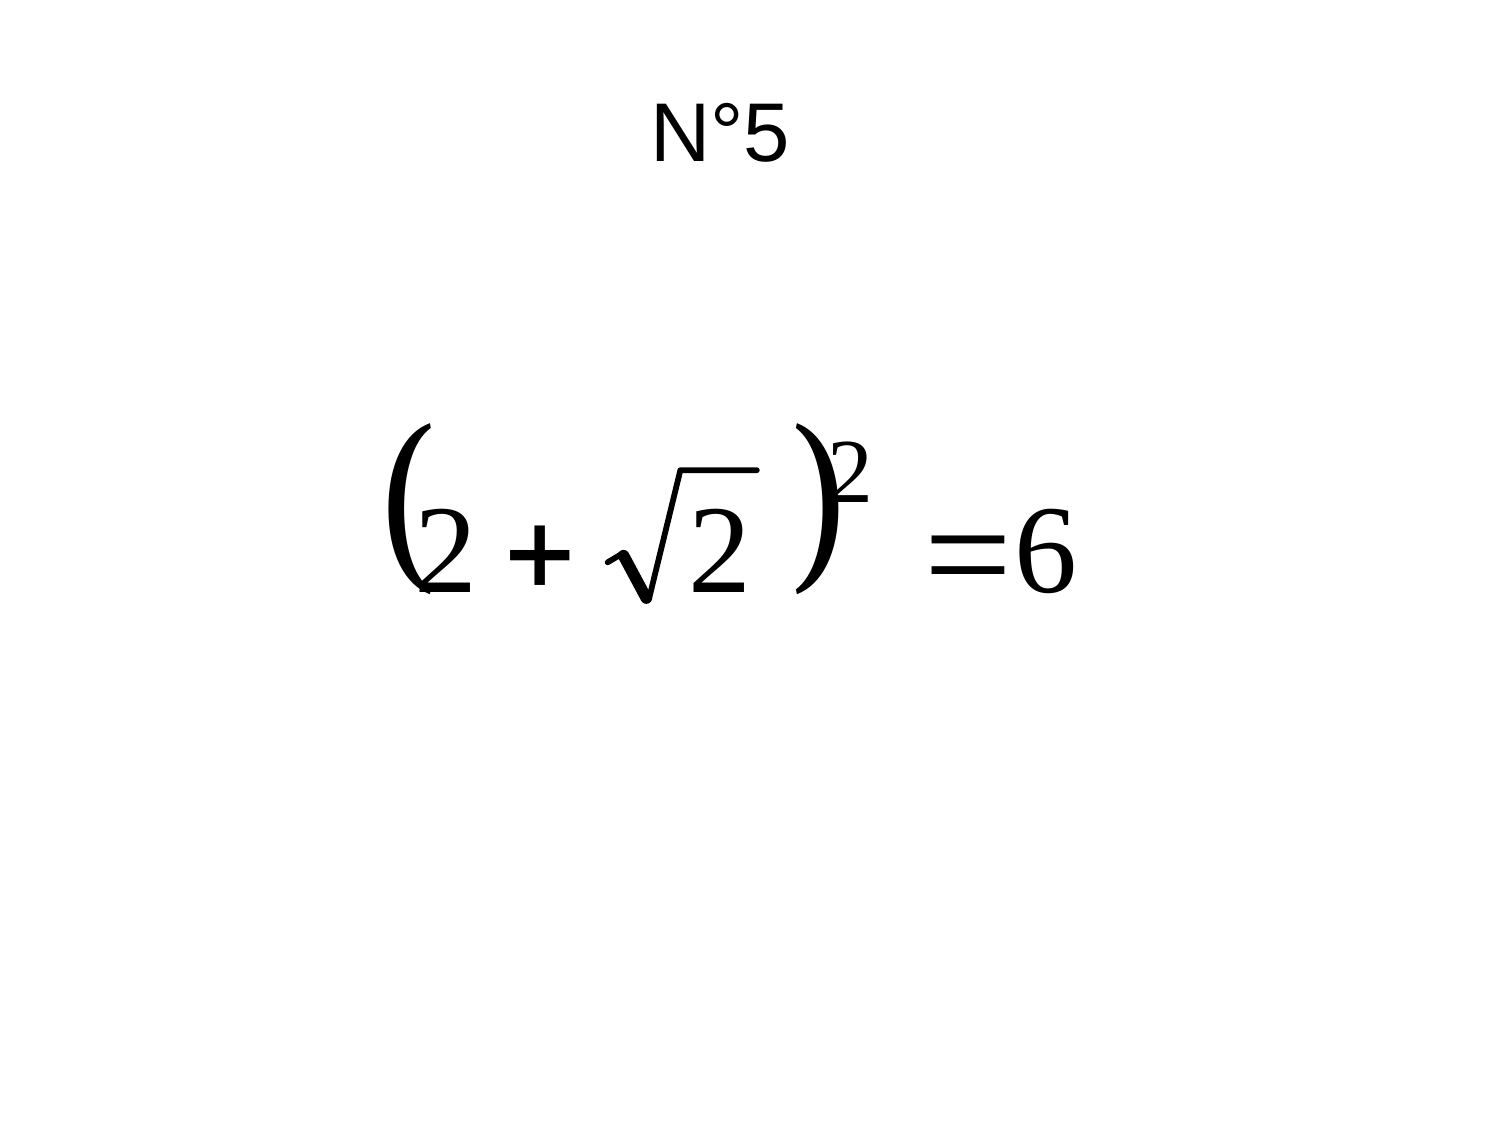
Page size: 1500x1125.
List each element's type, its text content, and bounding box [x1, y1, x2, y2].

text_box N°5 [374, 70, 1067, 186]
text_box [363, 408, 1097, 650]
